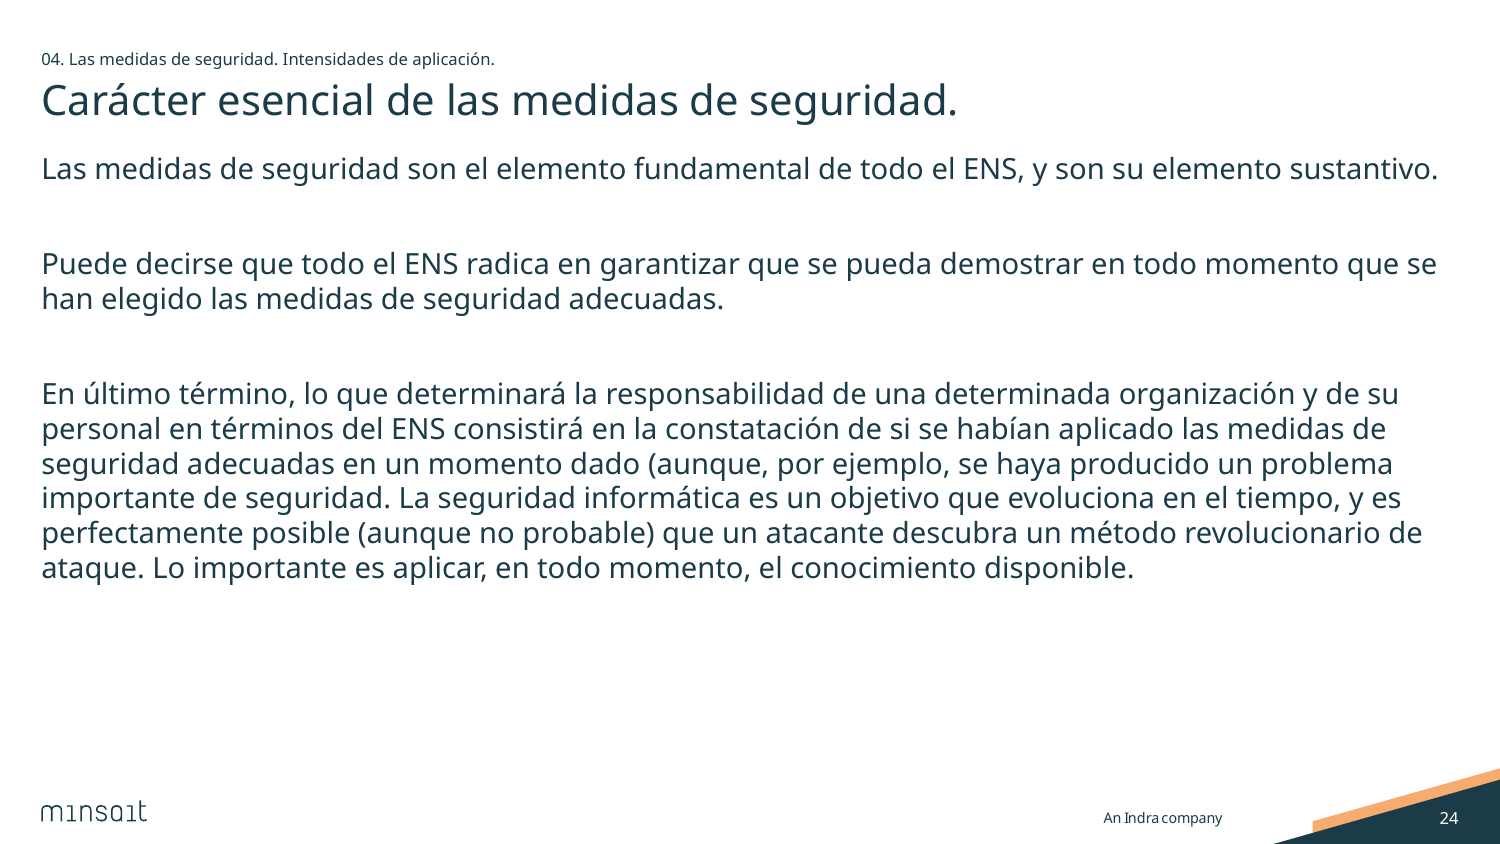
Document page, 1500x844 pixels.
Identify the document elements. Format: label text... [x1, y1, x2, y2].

title Carácter esencial de las medidas de seguridad. [41, 79, 1459, 150]
list 04. Las medidas de seguridad. Intensidades de aplicación. [41, 43, 1459, 75]
text_box Las medidas de seguridad son el elemento fundamental de todo el ENS, y son su elemento sustantivo. Puede decirse que todo el ENS radica en garantizar que se pueda demostrar en todo momento que se han elegido las medidas de seguridad adecuadas. En último término, lo que determinará la responsabilidad de una determinada organización y de su personal en términos del ENS consistirá en la constatación de si se habían aplicado las medidas de seguridad adecuadas en un momento dado (aunque, por ejemplo, se haya producido un problema importante de seguridad. La seguridad informática es un objetivo que evoluciona en el tiempo, y es perfectamente posible (aunque no probable) que un atacante descubra un método revolucionario de ataque. Lo importante es aplicar, en todo momento, el conocimiento disponible. [41, 150, 1459, 436]
